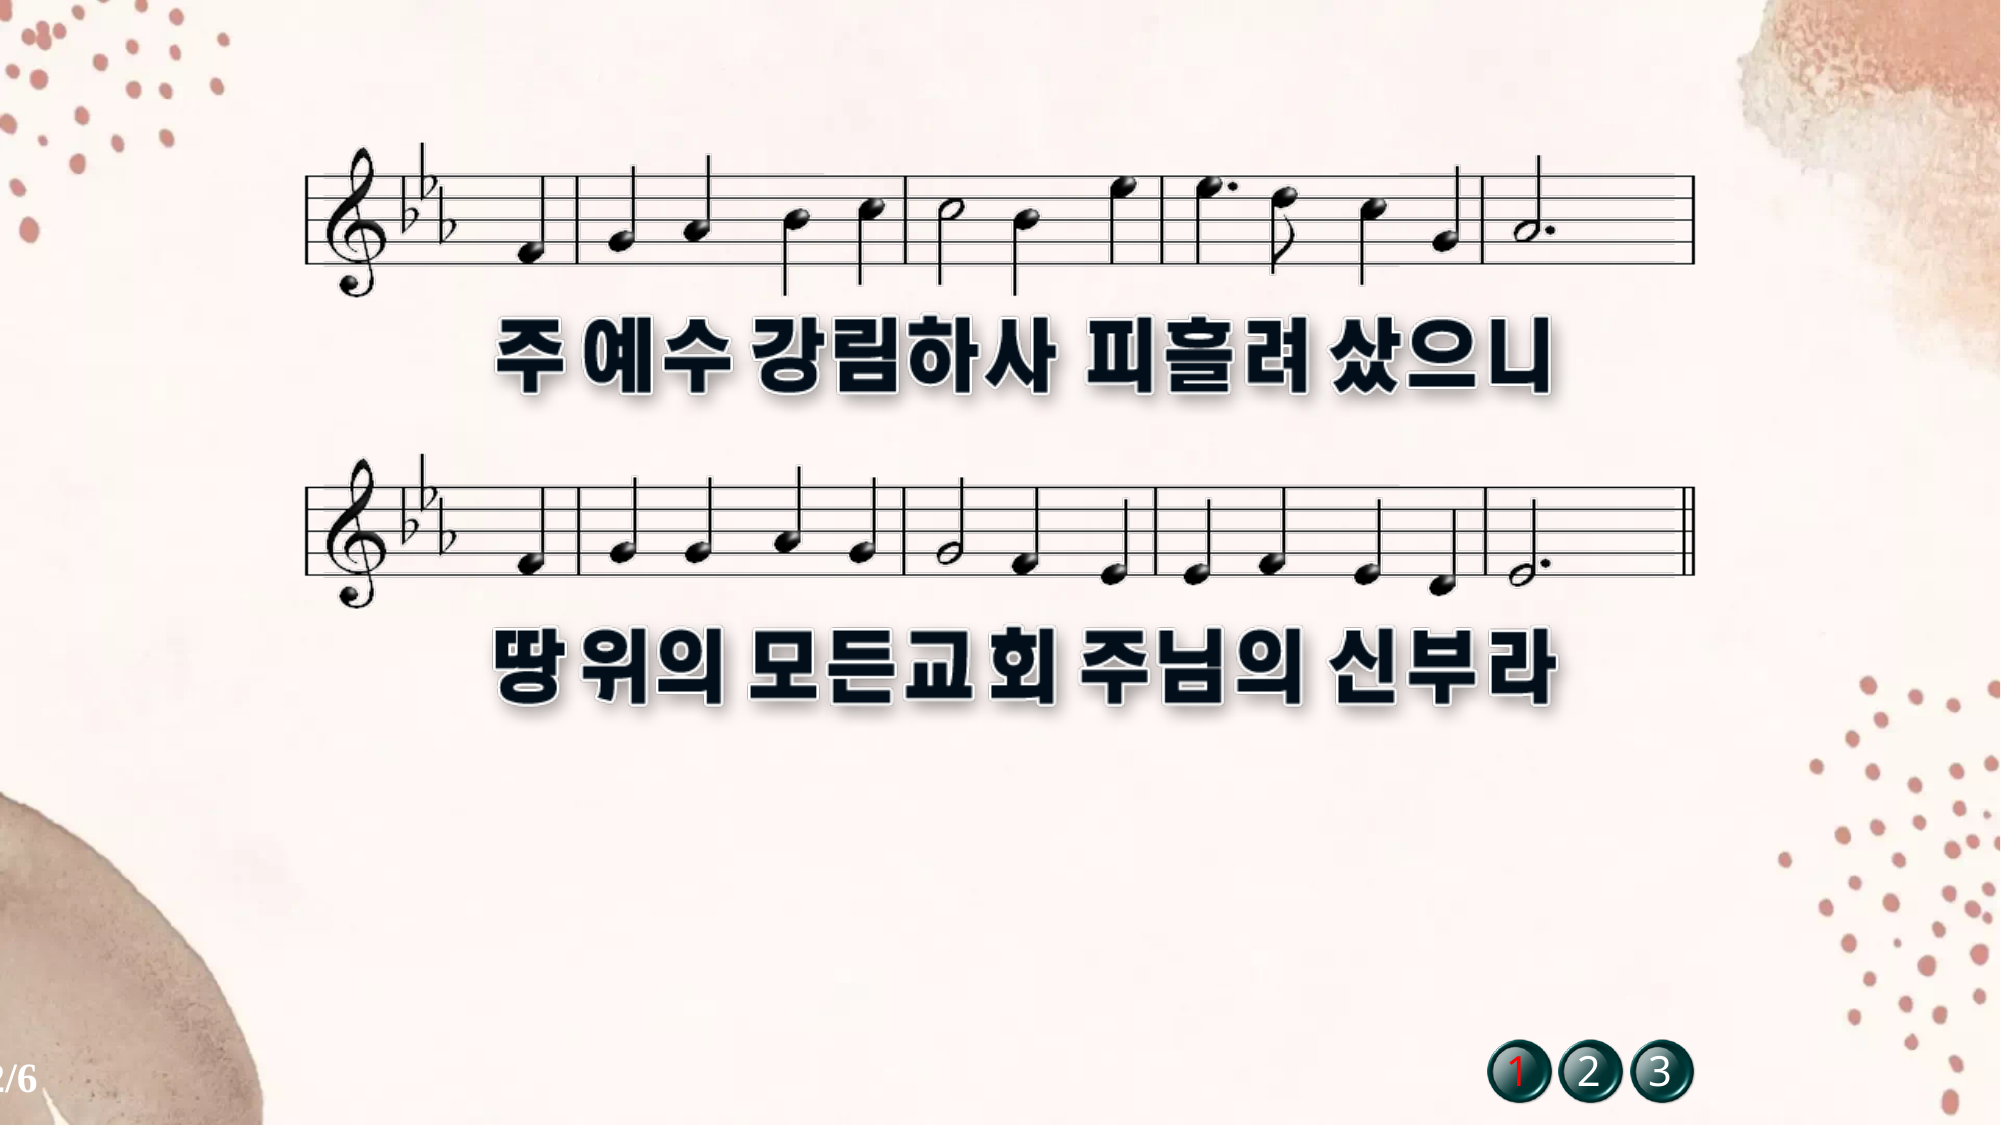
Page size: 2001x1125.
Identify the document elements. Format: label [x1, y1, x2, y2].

text_box [1627, 1035, 1697, 1106]
picture [0, 0, 2001, 1125]
text_box [1484, 1035, 1555, 1106]
text_box [1555, 1035, 1626, 1106]
